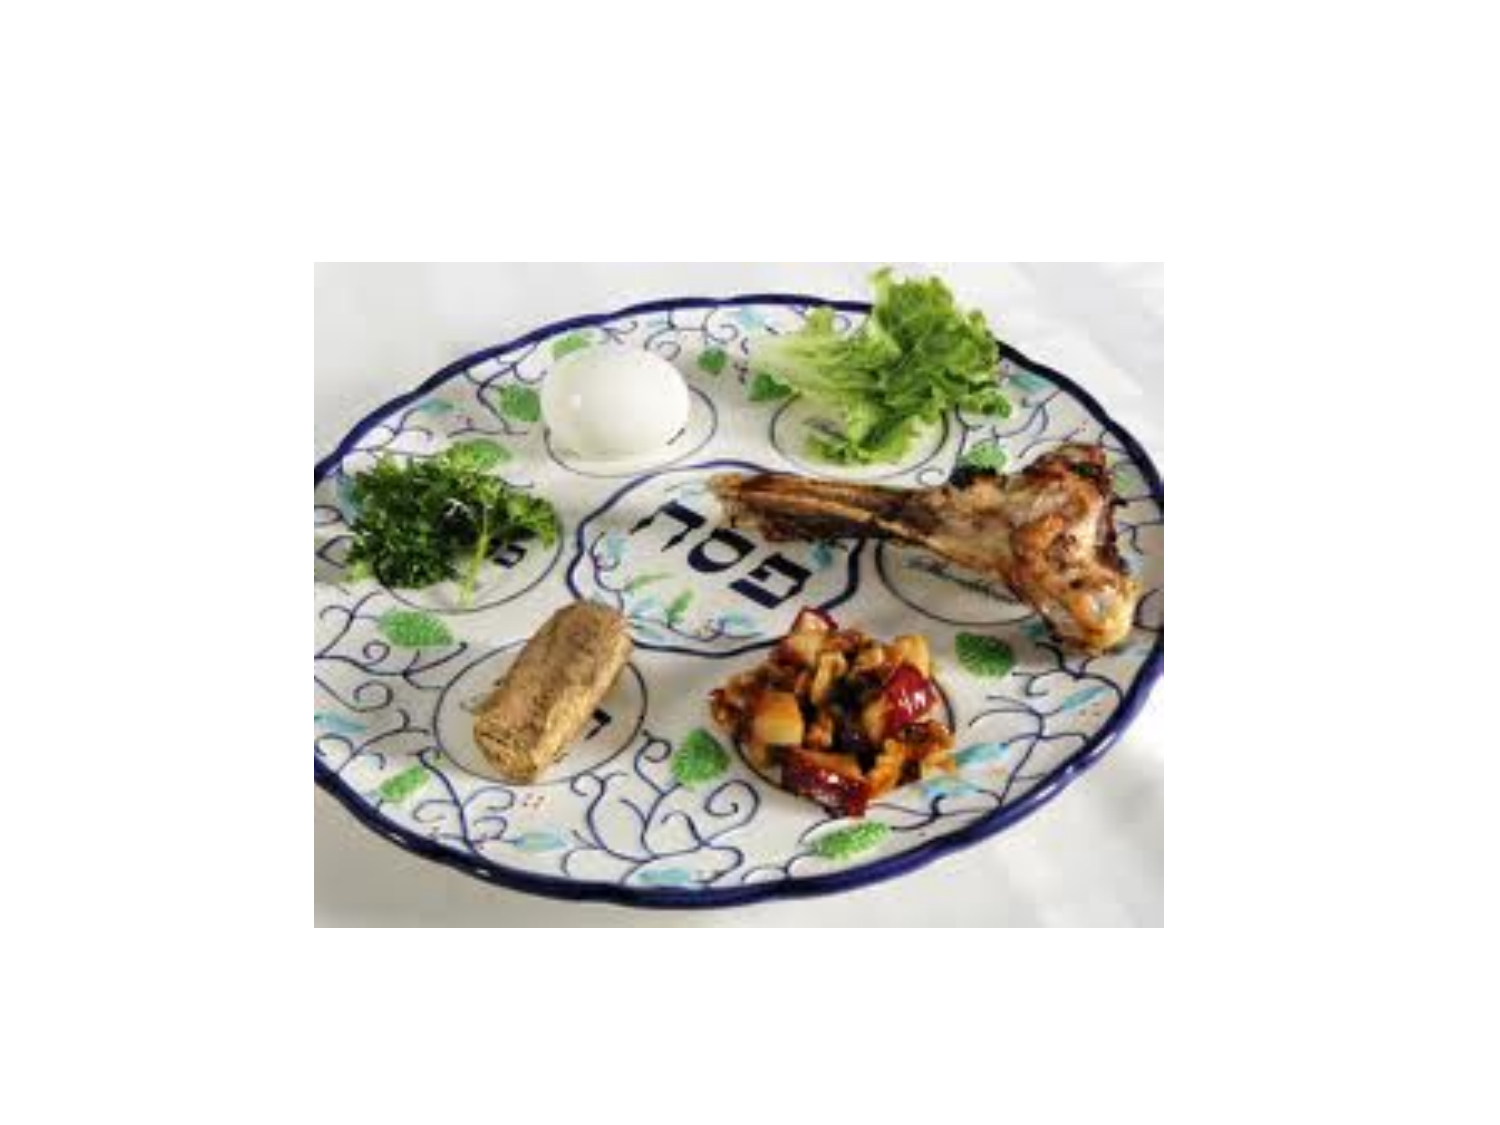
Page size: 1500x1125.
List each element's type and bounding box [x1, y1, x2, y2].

picture [314, 262, 1164, 928]
